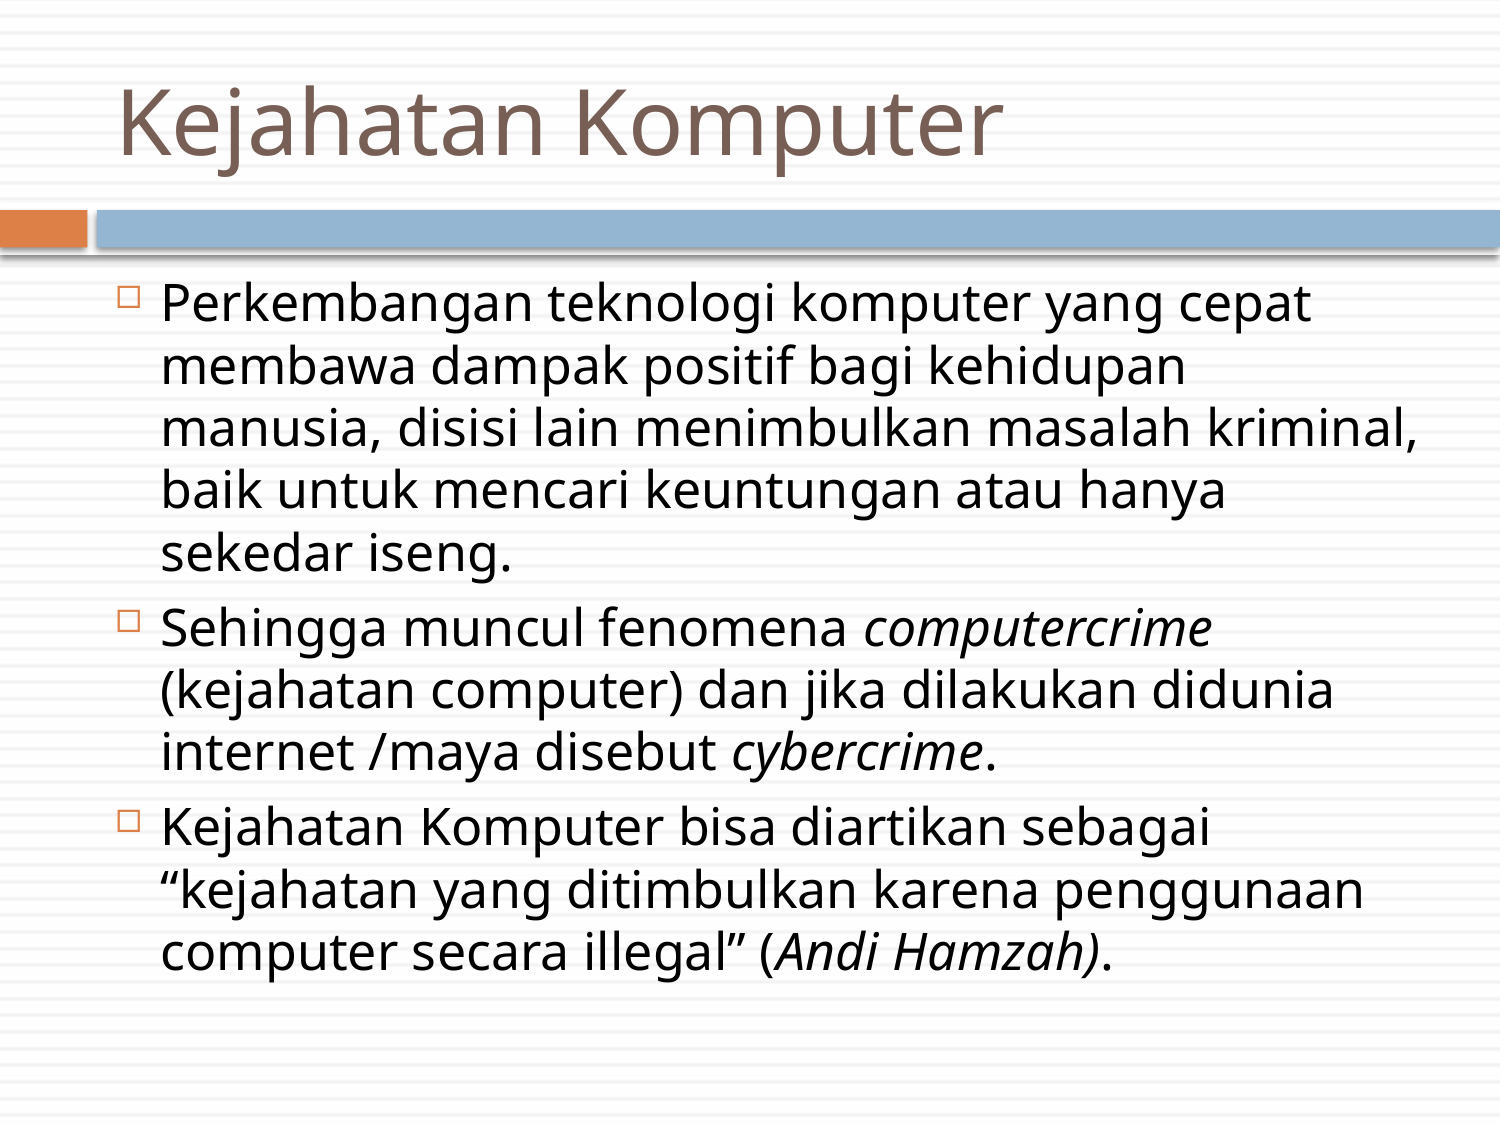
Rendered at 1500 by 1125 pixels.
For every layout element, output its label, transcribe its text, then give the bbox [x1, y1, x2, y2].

list Perkembangan teknologi komputer yang cepat membawa dampak positif bagi kehidupan manusia, disisi lain menimbulkan masalah kriminal, baik untuk mencari keuntungan atau hanya sekedar iseng. Sehingga muncul fenomena computercrime (kejahatan computer) dan jika dilakukan didunia internet /maya disebut cybercrime. Kejahatan Komputer bisa diartikan sebagai “kejahatan yang ditimbulkan karena penggunaan computer secara illegal” (Andi Hamzah). [100, 262, 1438, 1000]
title Kejahatan Komputer [100, 37, 1438, 200]
